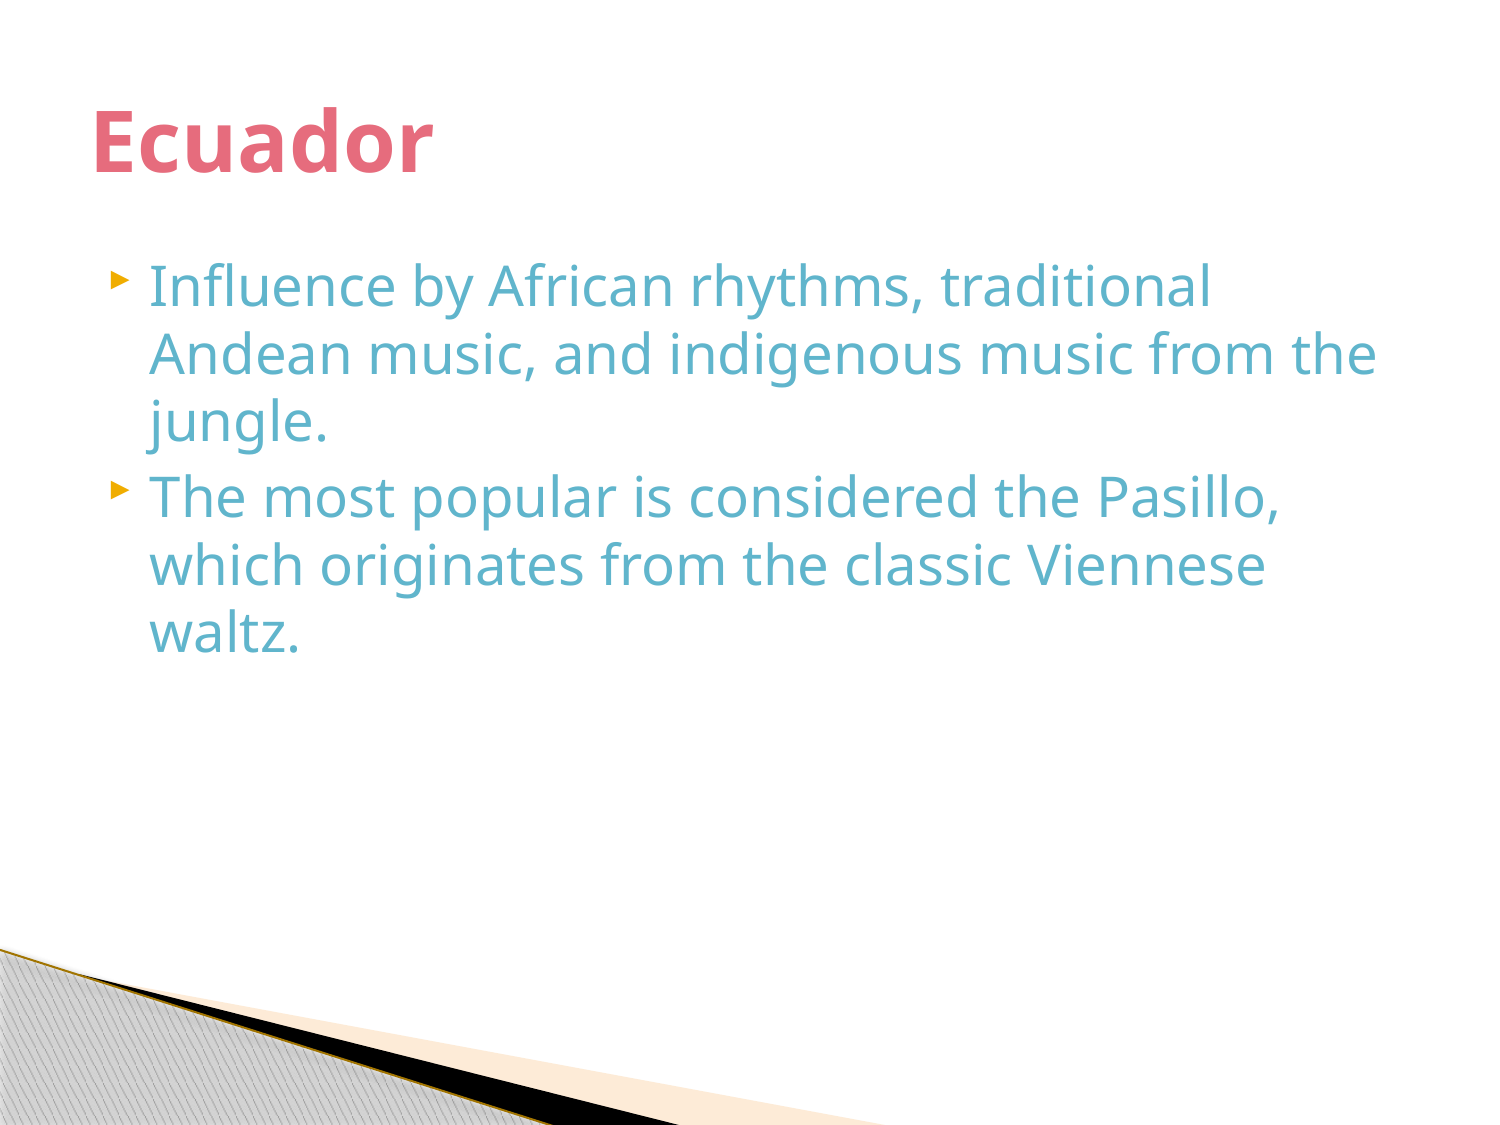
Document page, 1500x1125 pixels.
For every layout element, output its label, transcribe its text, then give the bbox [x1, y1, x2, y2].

list Influence by African rhythms, traditional Andean music, and indigenous music from the jungle. The most popular is considered the Pasillo, which originates from the classic Viennese waltz. [75, 243, 1425, 986]
title Ecuador [75, 45, 1425, 233]
